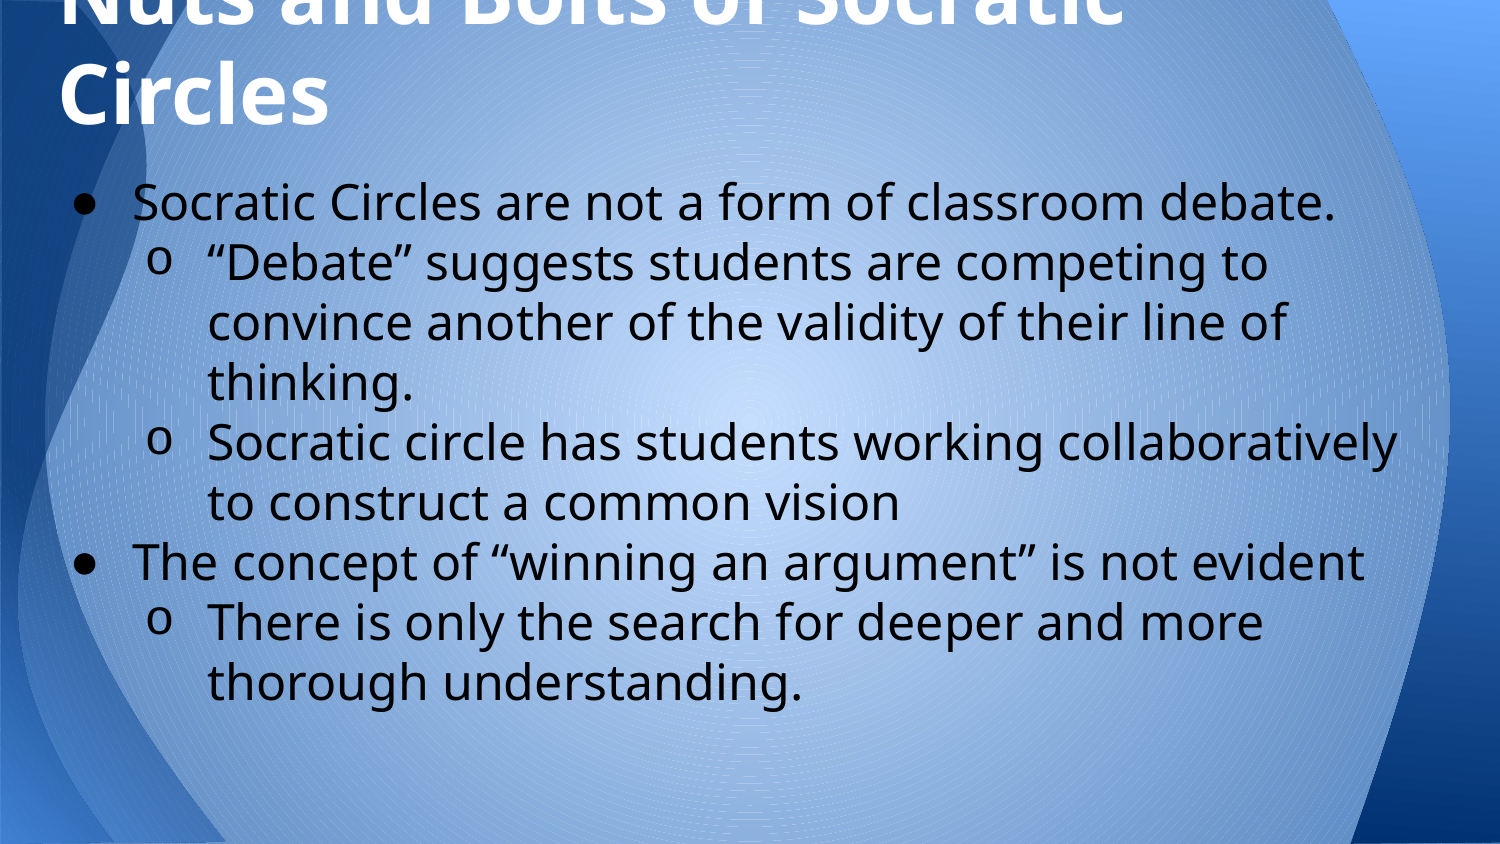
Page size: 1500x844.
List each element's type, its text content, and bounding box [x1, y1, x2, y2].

list Socratic Circles are not a form of classroom debate. “Debate” suggests students are competing to convince another of the validity of their line of thinking. Socratic circle has students working collaboratively to construct a common vision The concept of “winning an argument” is not evident There is only the search for deeper and more thorough understanding. [42, 155, 1425, 800]
title Nuts and Bolts of Socratic Circles [42, 33, 1425, 155]
